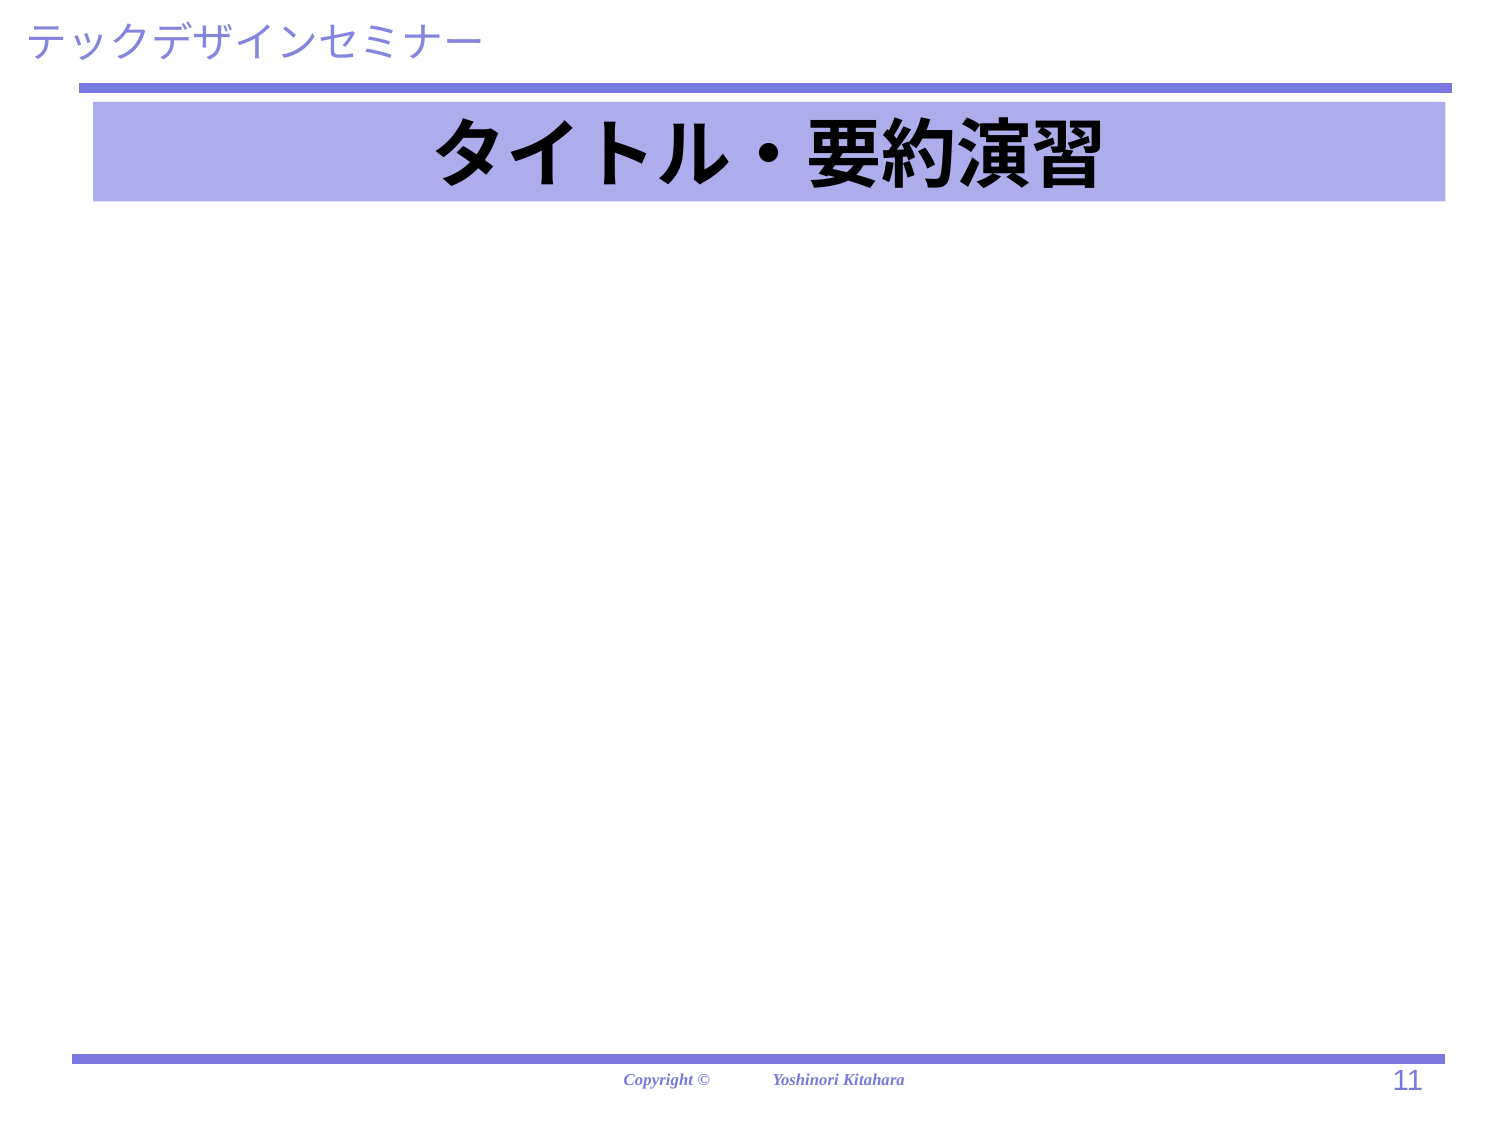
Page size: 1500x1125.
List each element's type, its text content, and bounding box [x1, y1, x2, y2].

text_box タイトル・要約演習 [91, 100, 1448, 203]
